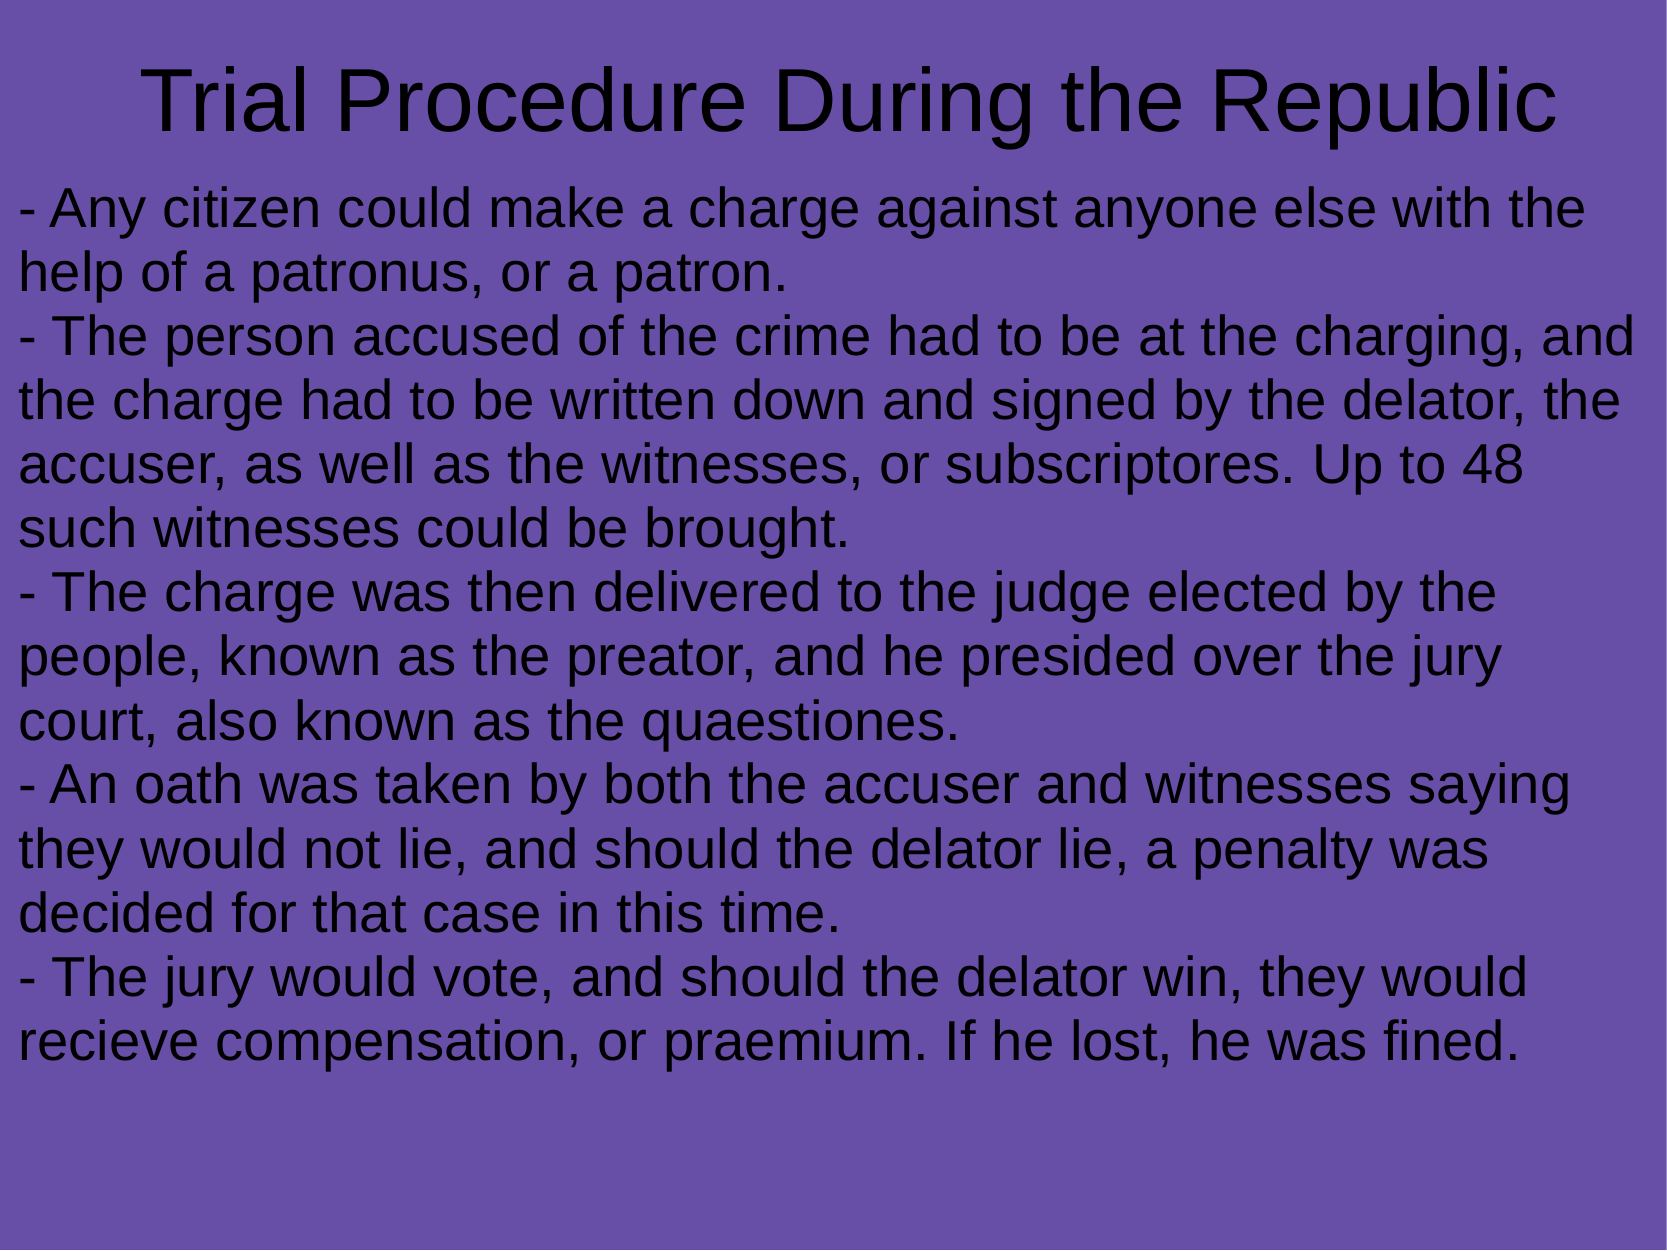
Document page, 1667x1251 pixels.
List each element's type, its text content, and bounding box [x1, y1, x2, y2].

list - Any citizen could make a charge against anyone else with the help of a patronus, or a patron. - The person accused of the crime had to be at the charging, and the charge had to be written down and signed by the delator, the accuser, as well as the witnesses, or subscriptores. Up to 48 such witnesses could be brought. - The charge was then delivered to the judge elected by the people, known as the preator, and he presided over the jury court, also known as the quaestiones. - An oath was taken by both the accuser and witnesses saying they would not lie, and should the delator lie, a penalty was decided for that case in this time. - The jury would vote, and should the delator win, they would recieve compensation, or praemium. If he lost, he was fined. [18, 175, 1657, 1166]
title Trial Procedure During the Republic [40, 49, 1627, 175]
